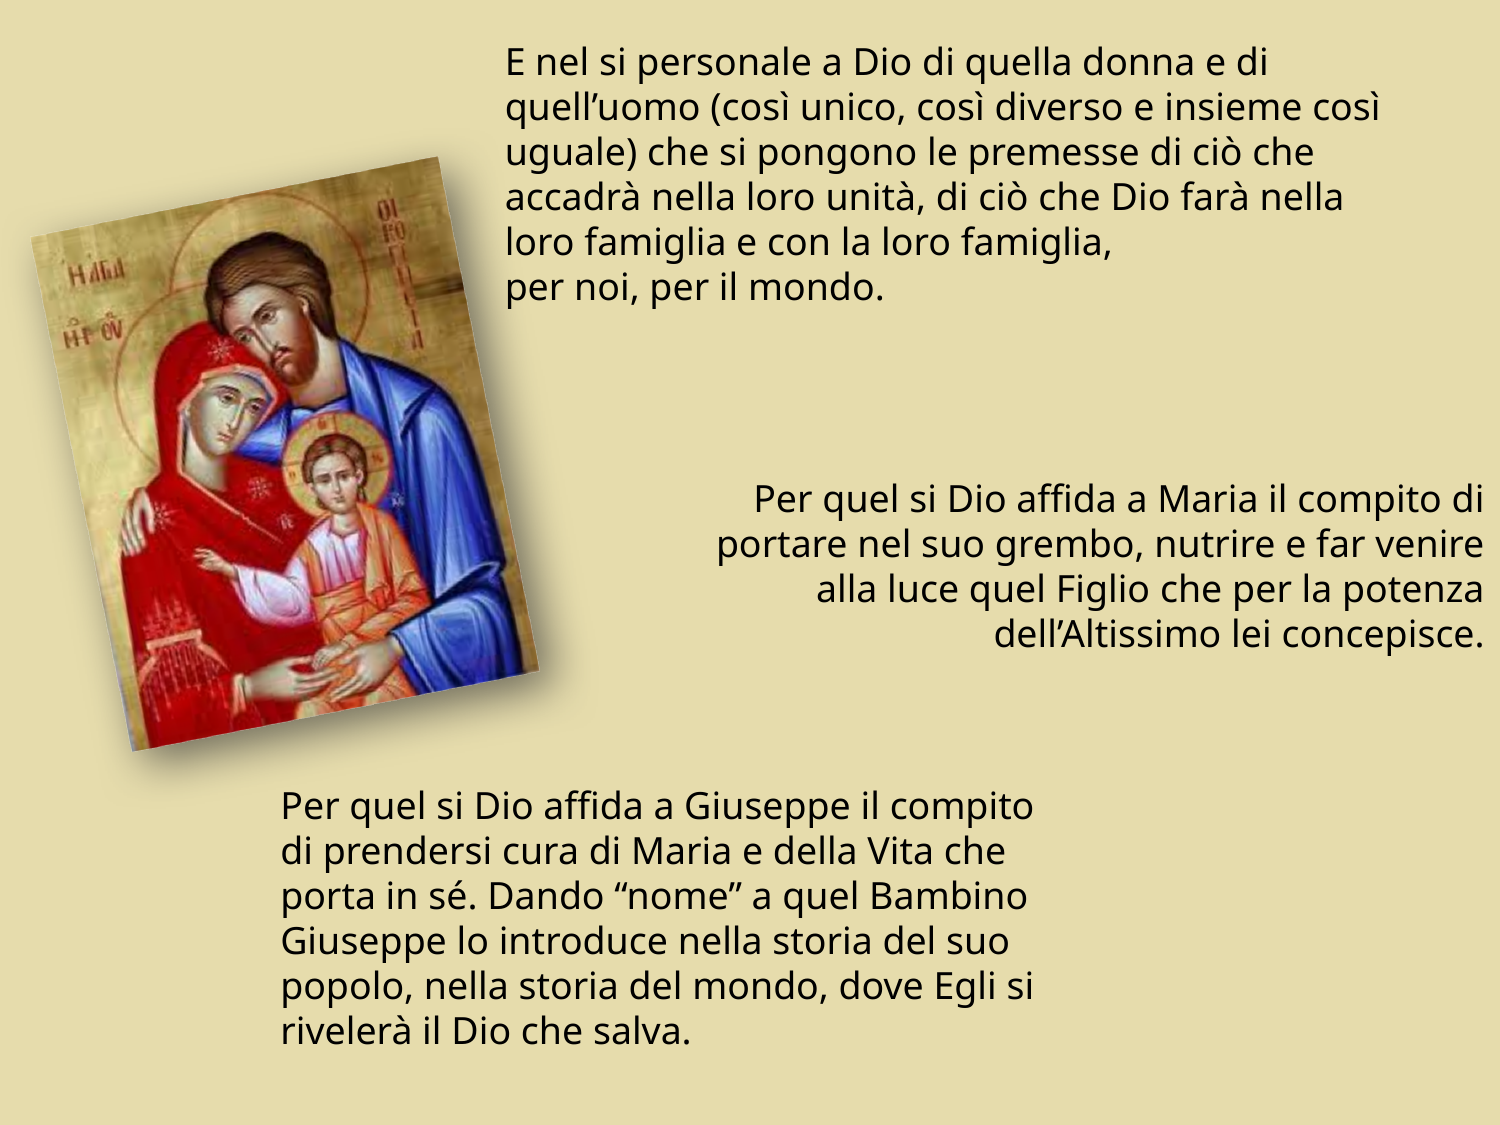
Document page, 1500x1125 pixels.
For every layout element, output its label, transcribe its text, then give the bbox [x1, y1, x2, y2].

text_box E nel si personale a Dio di quella donna e di quell’uomo (così unico, così diverso e insieme così uguale) che si pongono le premesse di ciò che accadrà nella loro unità, di ciò che Dio farà nella loro famiglia e con la loro famiglia, per noi, per il mondo. [490, 30, 1412, 316]
text_box Per quel si Dio affida a Maria il compito di portare nel suo grembo, nutrire e far venire alla luce quel Figlio che per la potenza dell’Altissimo lei concepisce. [684, 467, 1500, 663]
picture [31, 157, 539, 751]
text_box Per quel si Dio affida a Giuseppe il compito di prendersi cura di Maria e della Vita che porta in sé. Dando “nome” a quel Bambino Giuseppe lo introduce nella storia del suo popolo, nella storia del mondo, dove Egli si rivelerà il Dio che salva. [265, 775, 1081, 1060]
